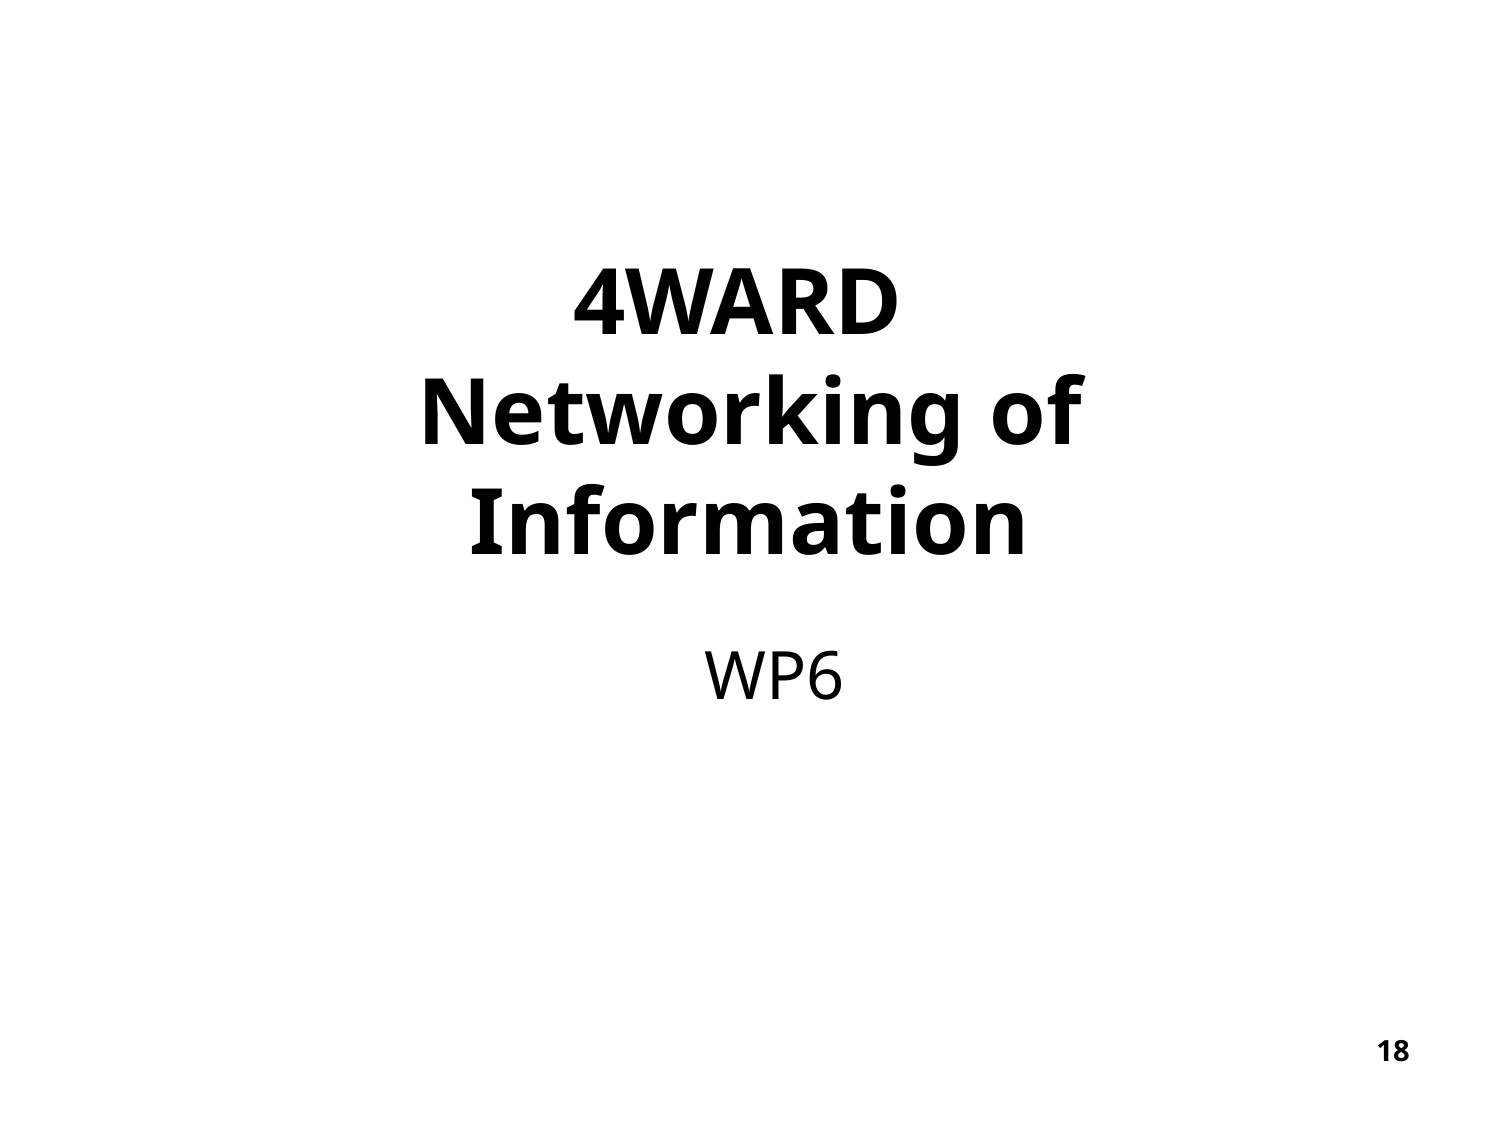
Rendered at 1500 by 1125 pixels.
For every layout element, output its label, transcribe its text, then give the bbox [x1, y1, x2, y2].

text_box 4WARD Networking of Information [112, 287, 1388, 529]
slide_number 18 [1074, 1024, 1426, 1103]
text_box WP6 [249, 624, 1300, 913]
